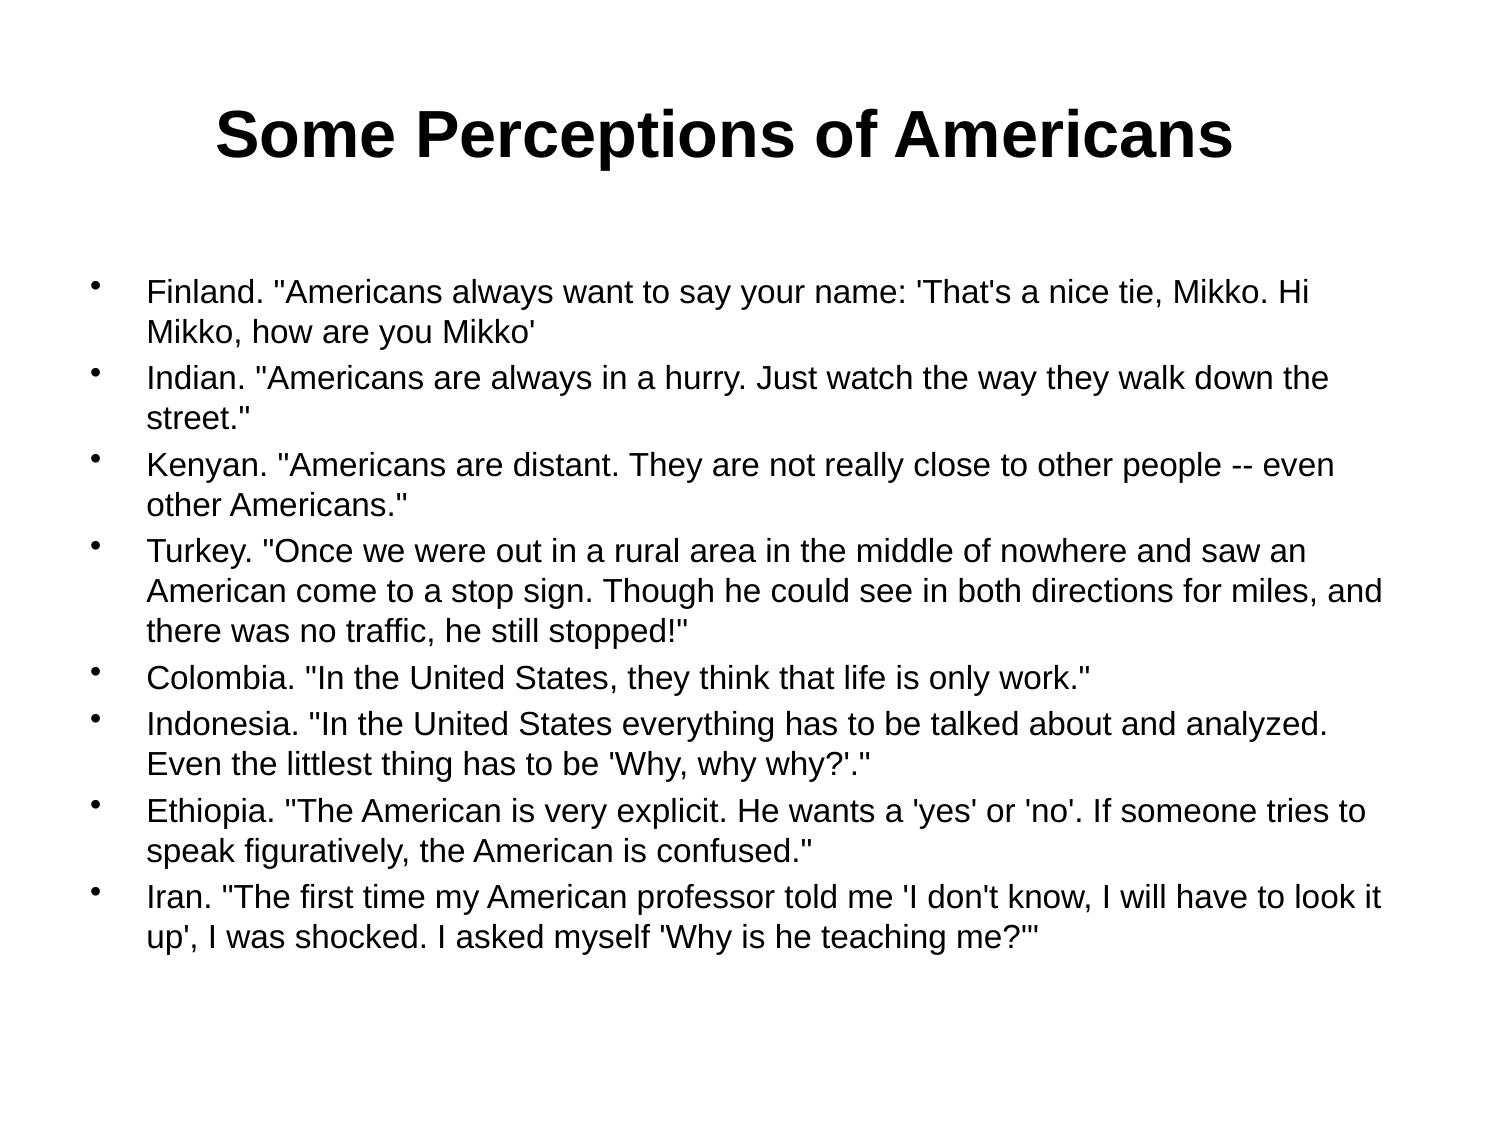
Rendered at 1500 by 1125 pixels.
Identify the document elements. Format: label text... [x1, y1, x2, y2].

list Finland. "Americans always want to say your name: 'That's a nice tie, Mikko. Hi Mikko, how are you Mikko' Indian. "Americans are always in a hurry. Just watch the way they walk down the street." Kenyan. "Americans are distant. They are not really close to other people -- even other Americans." Turkey. "Once we were out in a rural area in the middle of nowhere and saw an American come to a stop sign. Though he could see in both directions for miles, and there was no traffic, he still stopped!" Colombia. "In the United States, they think that life is only work." Indonesia. "In the United States everything has to be talked about and analyzed. Even the littlest thing has to be 'Why, why why?'." Ethiopia. "The American is very explicit. He wants a 'yes' or 'no'. If someone tries to speak figuratively, the American is confused." Iran. "The first time my American professor told me 'I don't know, I will have to look it up', I was shocked. I asked myself 'Why is he teaching me?'" [74, 262, 1426, 1006]
title Some Perceptions of Americans [49, 99, 1401, 193]
